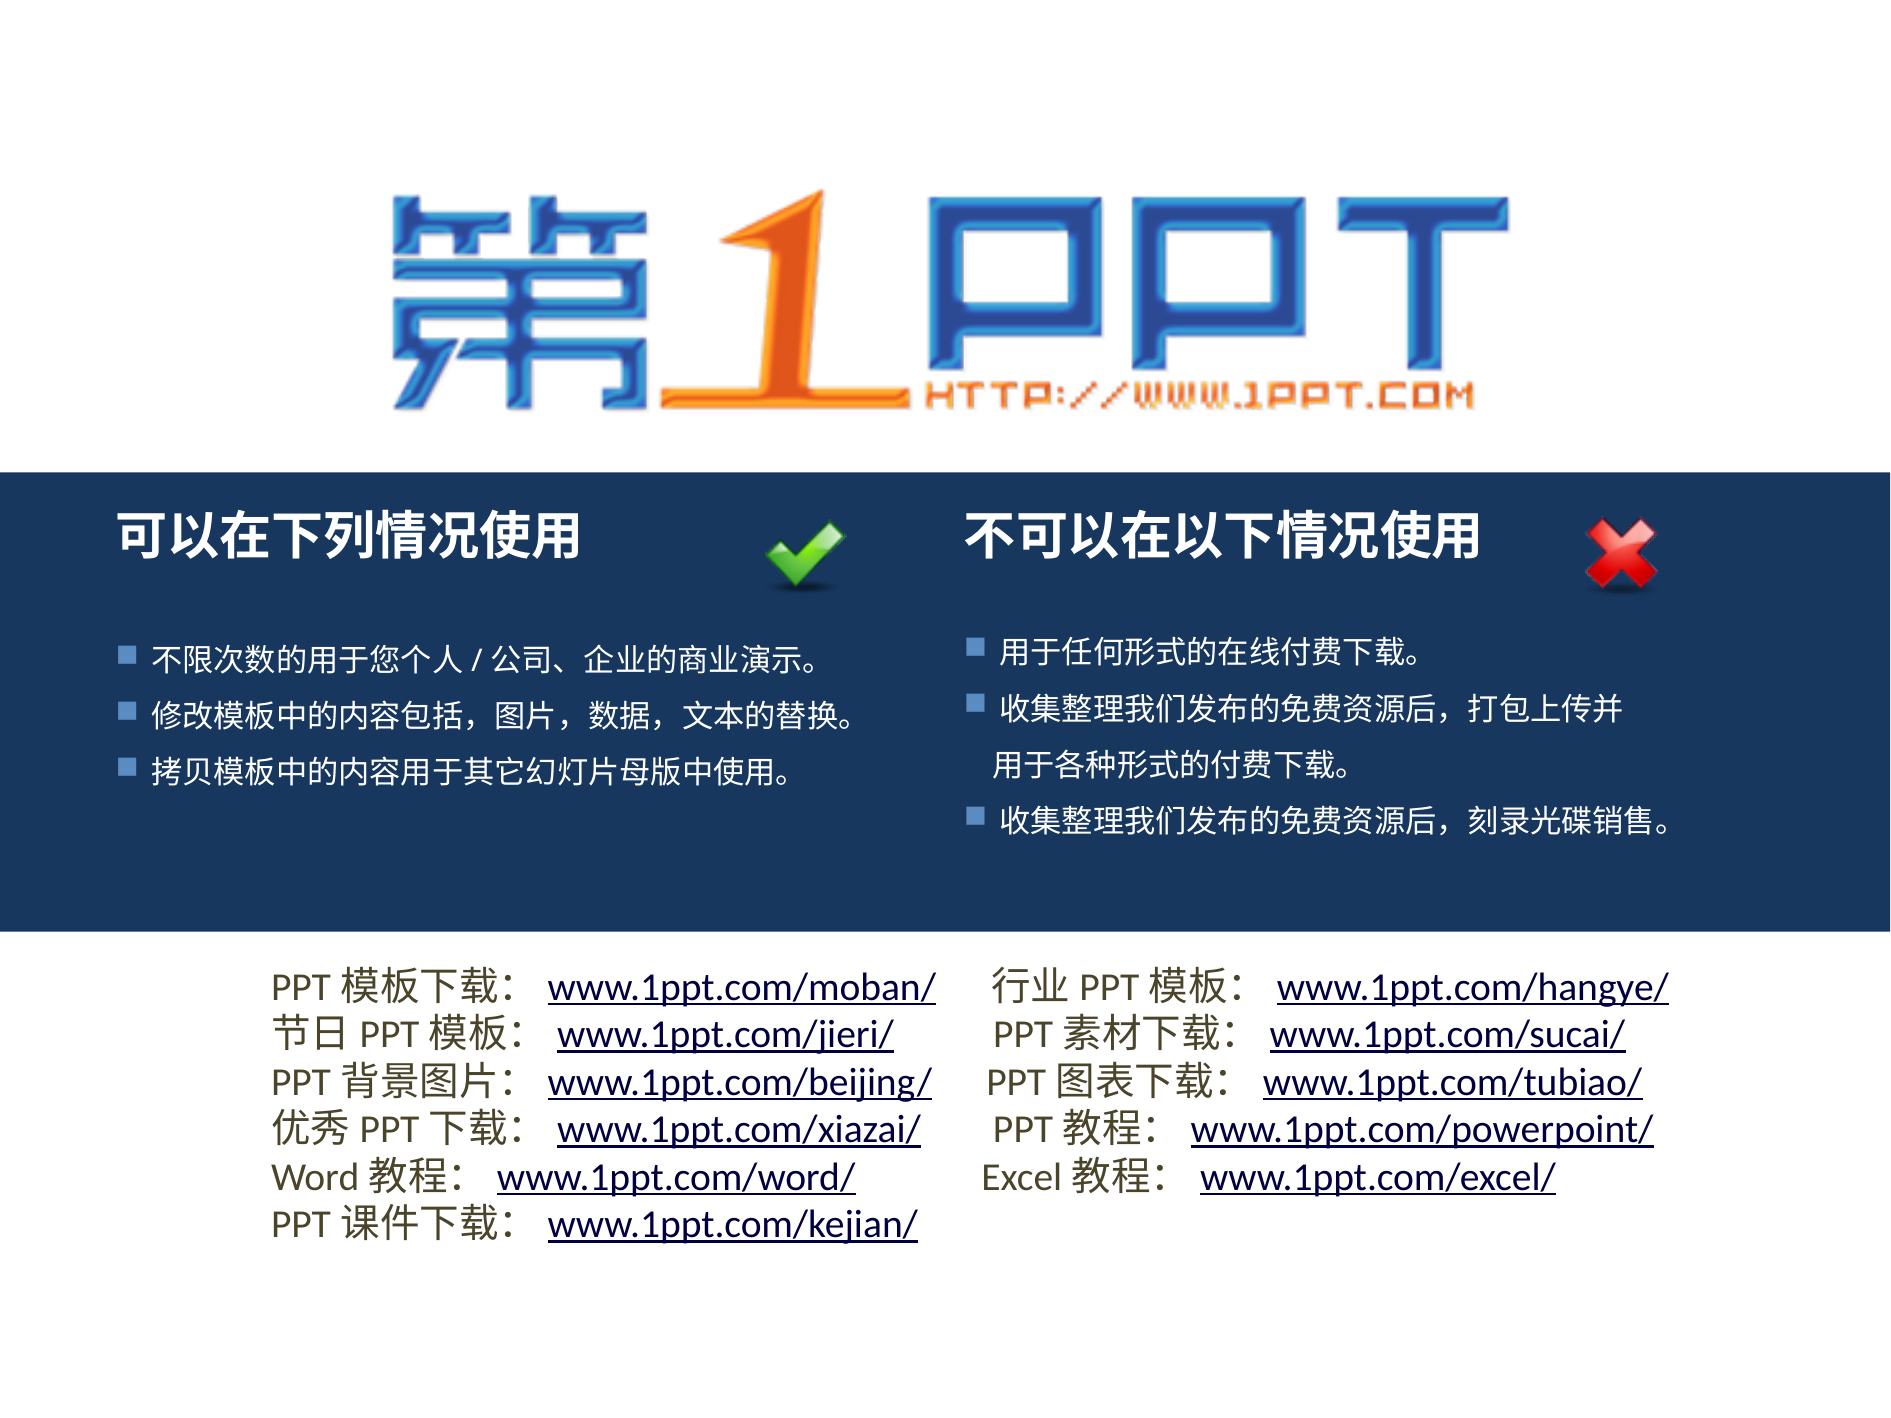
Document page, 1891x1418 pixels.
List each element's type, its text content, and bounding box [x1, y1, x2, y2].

text_box [0, 472, 1891, 932]
picture [169, 23, 1764, 596]
text_box PPT模板下载：www.1ppt.com/moban/ 行业PPT模板：www.1ppt.com/hangye/ 节日PPT模板：www.1ppt.com/jieri/ PPT素材下载：www.1ppt.com/sucai/ PPT背景图片：www.1ppt.com/beijing/ PPT图表下载：www.1ppt.com/tubiao/ 优秀PPT下载：www.1ppt.com/xiazai/ PPT教程：www.1ppt.com/powerpoint/ Word教程：www.1ppt.com/word/ Excel教程：www.1ppt.com/excel/ PPT课件下载：www.1ppt.com/kejian/ [250, 932, 1891, 1381]
text_box 可以在下列情况使用 不限次数的用于您个人/公司、企业的商业演示。 修改模板中的内容包括，图片，数据，文本的替换。 拷贝模板中的内容用于其它幻灯片母版中使用。 [96, 493, 945, 903]
text_box 不可以在以下情况使用 用于任何形式的在线付费下载。 收集整理我们发布的免费资源后，打包上传并 用于各种形式的付费下载。 收集整理我们发布的免费资源后，刻录光碟销售。 [945, 493, 1794, 903]
